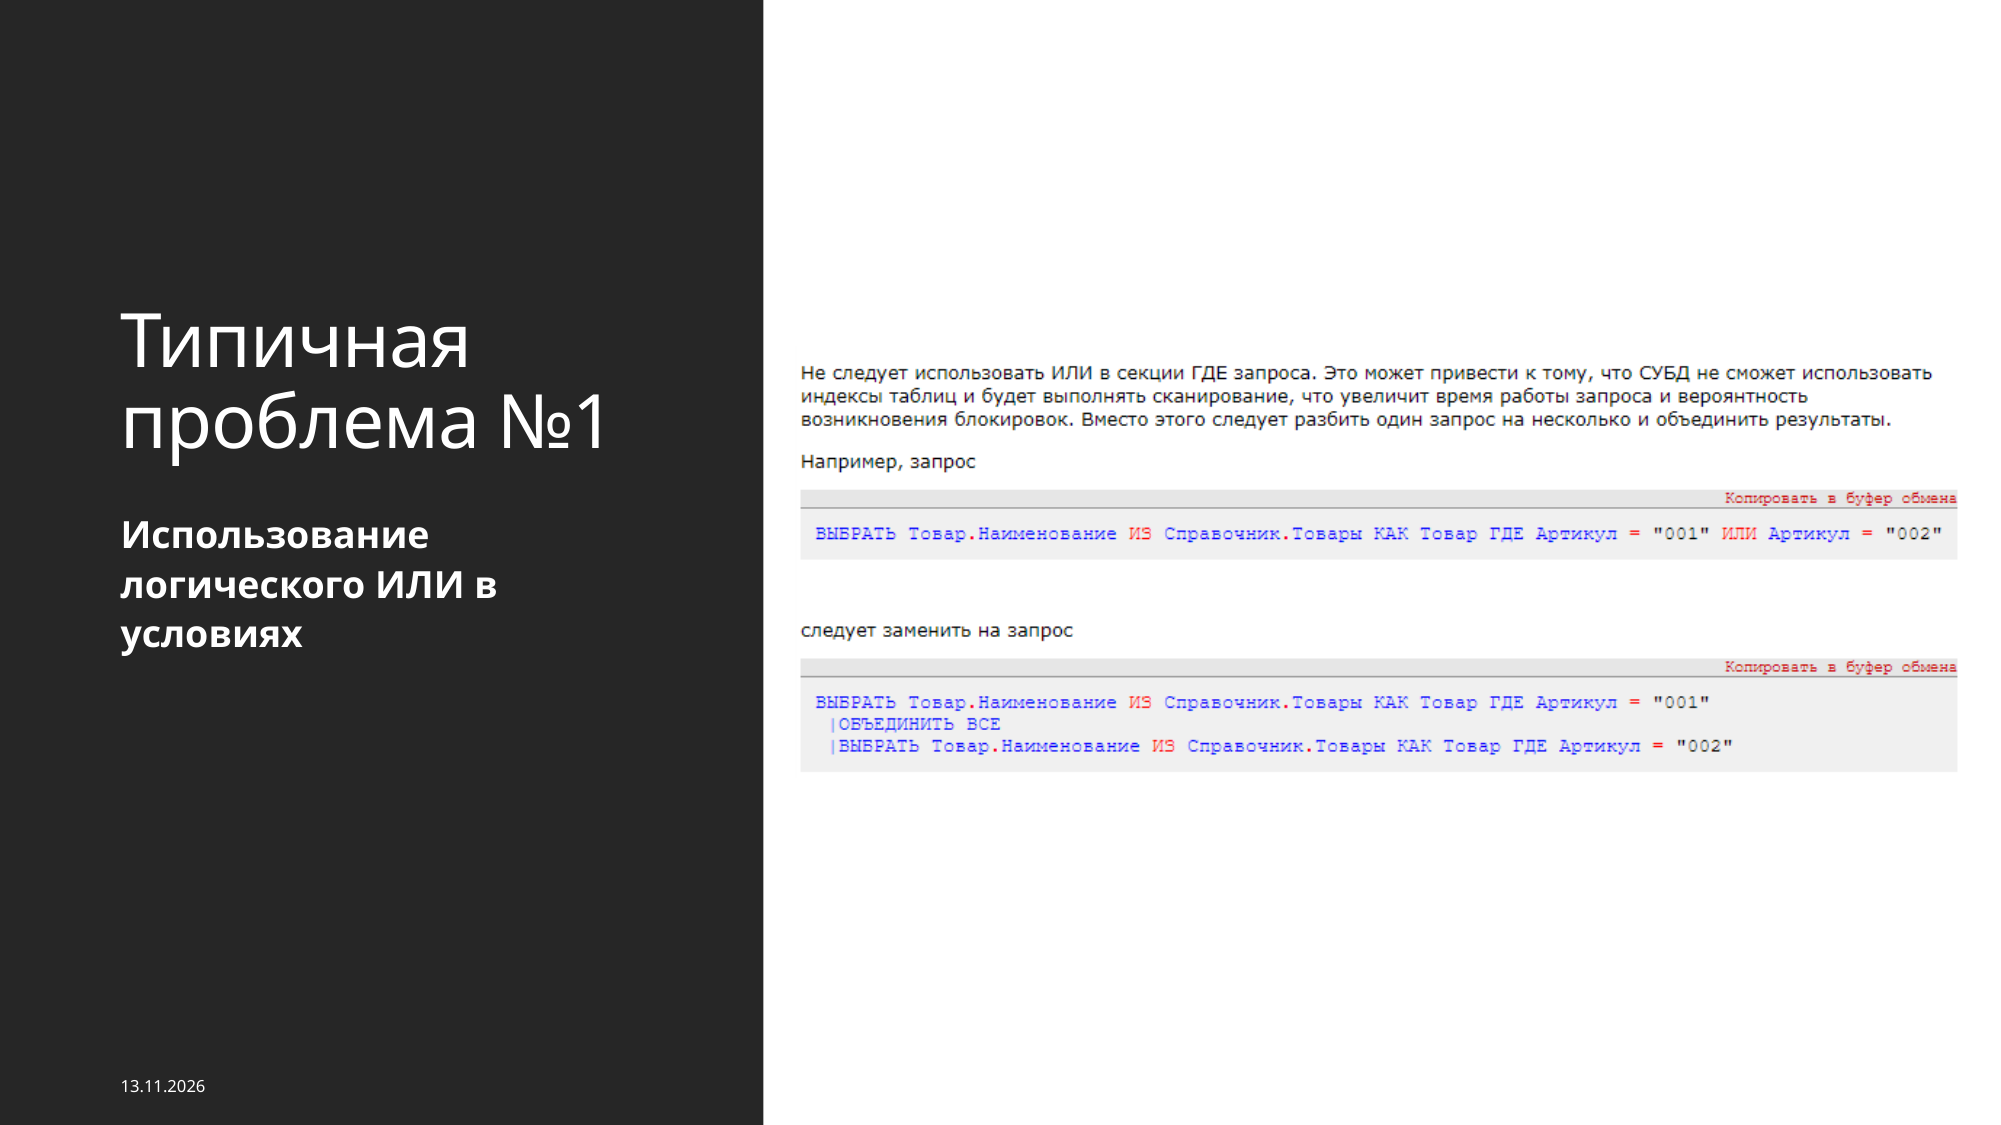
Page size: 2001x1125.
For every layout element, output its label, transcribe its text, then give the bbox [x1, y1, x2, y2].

title Типичная проблема №1 [105, 128, 683, 473]
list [794, 346, 1962, 779]
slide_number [105, 1057, 683, 1118]
list Использование логического ИЛИ в условиях [105, 499, 683, 1002]
